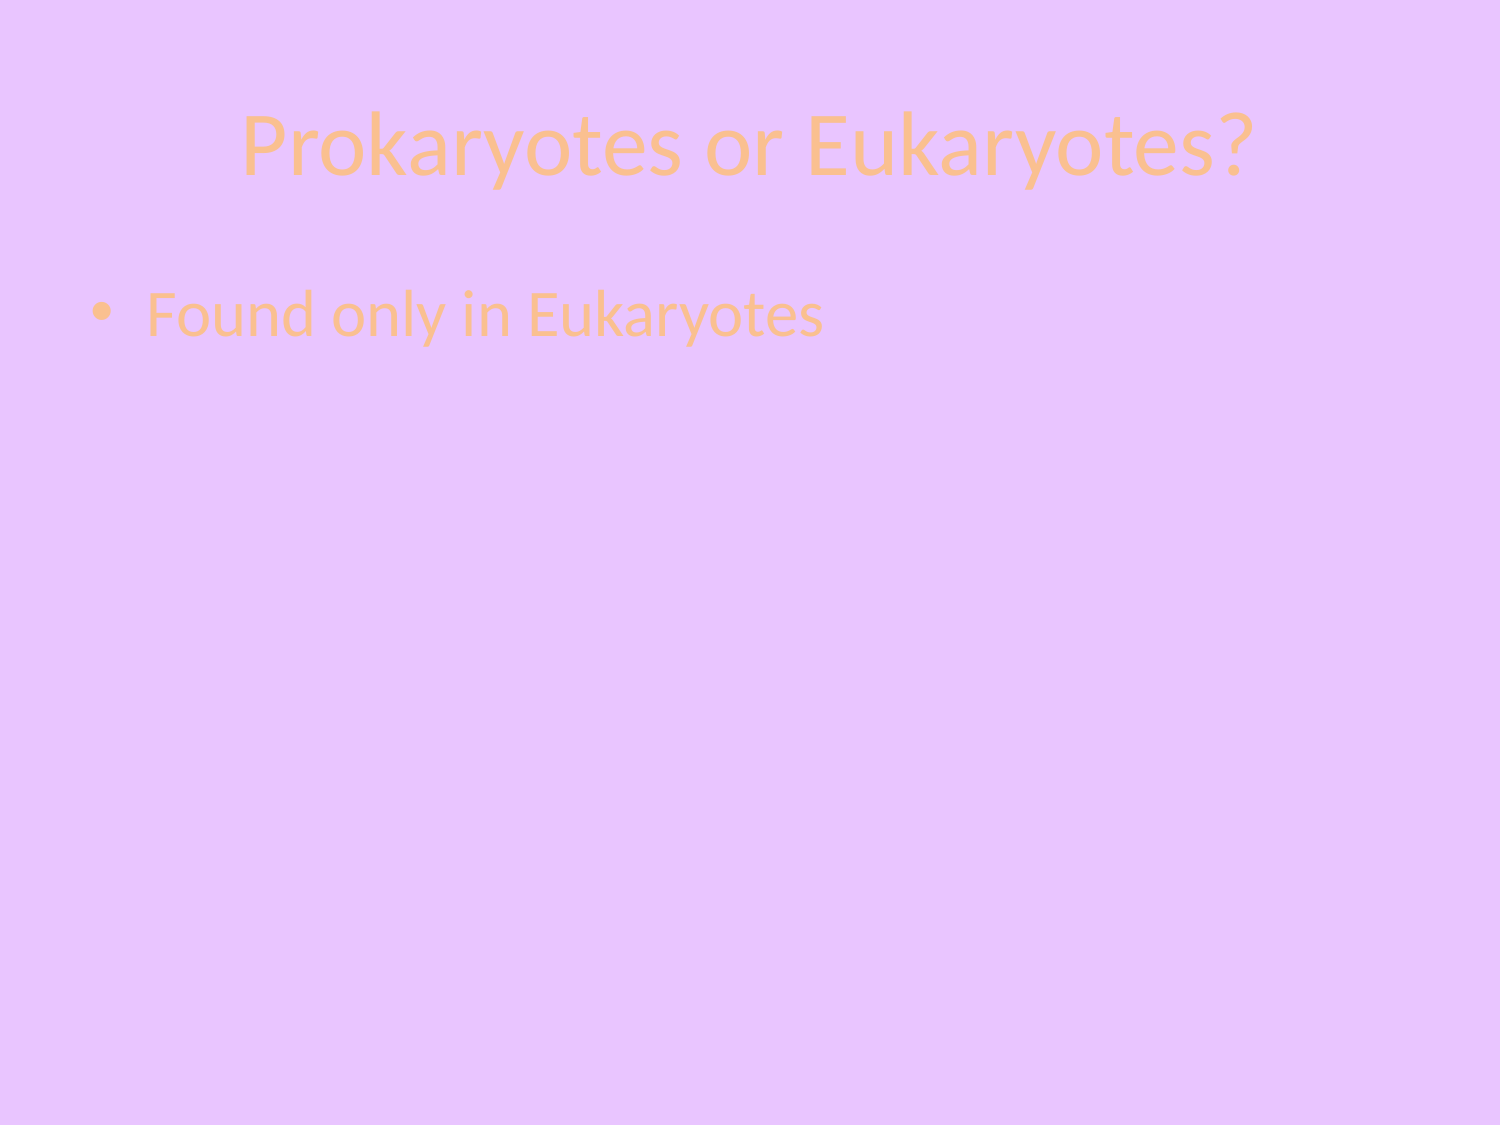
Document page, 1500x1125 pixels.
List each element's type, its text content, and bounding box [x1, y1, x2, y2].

list Found only in Eukaryotes [75, 262, 1425, 1005]
title Prokaryotes or Eukaryotes? [75, 45, 1425, 233]
